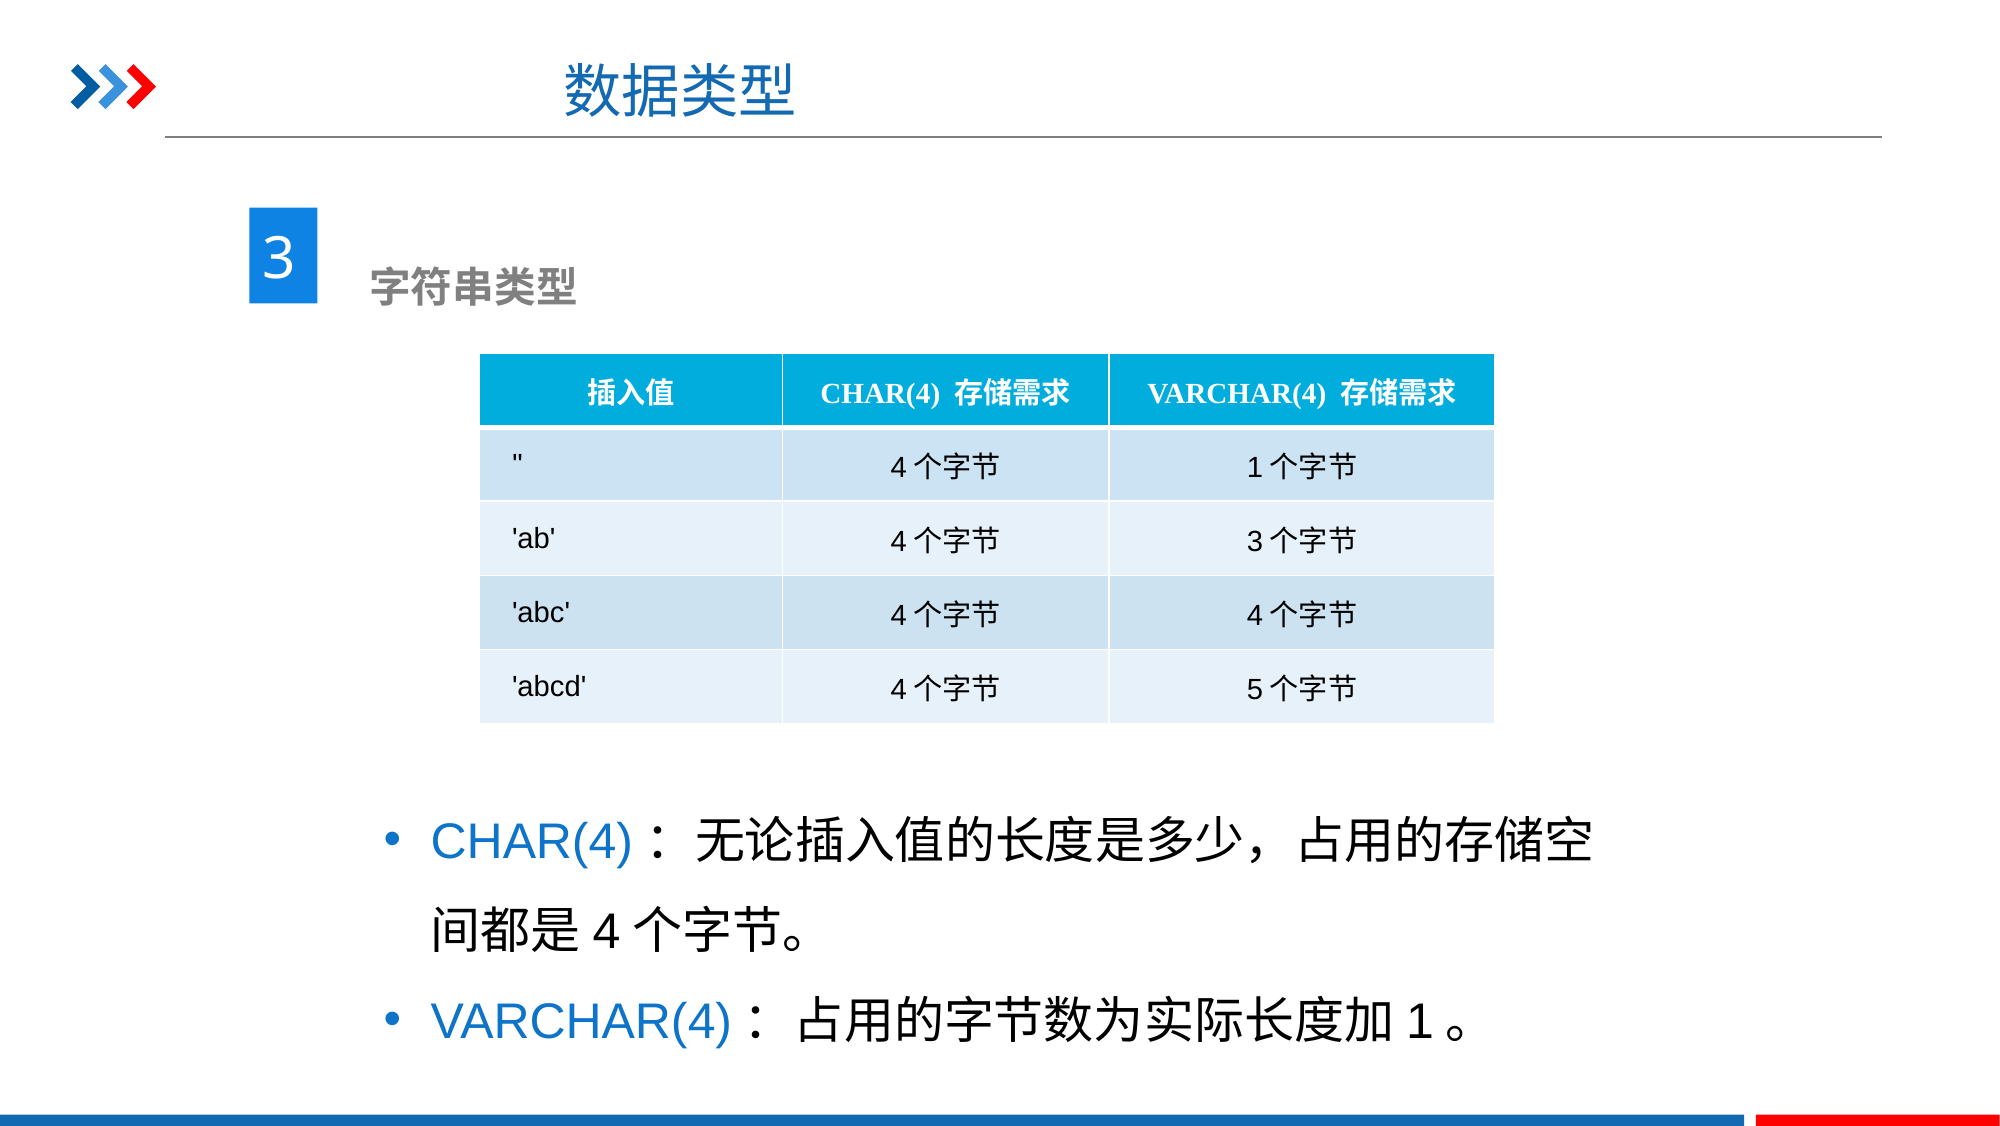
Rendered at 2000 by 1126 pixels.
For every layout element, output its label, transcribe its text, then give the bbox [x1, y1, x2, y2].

table_cell 'abc' [480, 576, 782, 649]
text_box CHAR(4)：无论插入值的长度是多少，占用的存储空间都是4个字节。 VARCHAR(4)：占用的字节数为实际长度加1。 [368, 771, 1639, 1056]
table_header VARCHAR(4) 存储需求 [1110, 354, 1494, 425]
table_cell '' [480, 430, 782, 500]
table_cell 'abcd' [480, 650, 782, 723]
table_cell 'ab' [480, 502, 782, 575]
title 数据类型 [521, 25, 1296, 153]
table_cell 3个字节 [1110, 502, 1494, 575]
text_box 字符串类型 [319, 245, 1092, 380]
table_cell 1个字节 [1110, 430, 1494, 500]
table_cell 5个字节 [1110, 650, 1494, 723]
table_cell 4个字节 [1110, 576, 1494, 649]
table_header CHAR(4) 存储需求 [783, 354, 1108, 425]
table_cell 4个字节 [783, 576, 1108, 649]
table_header 插入值 [480, 354, 782, 425]
table_cell 4个字节 [783, 502, 1108, 575]
table_cell 4个字节 [783, 430, 1108, 500]
table_cell 4个字节 [783, 650, 1108, 723]
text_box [249, 207, 318, 304]
